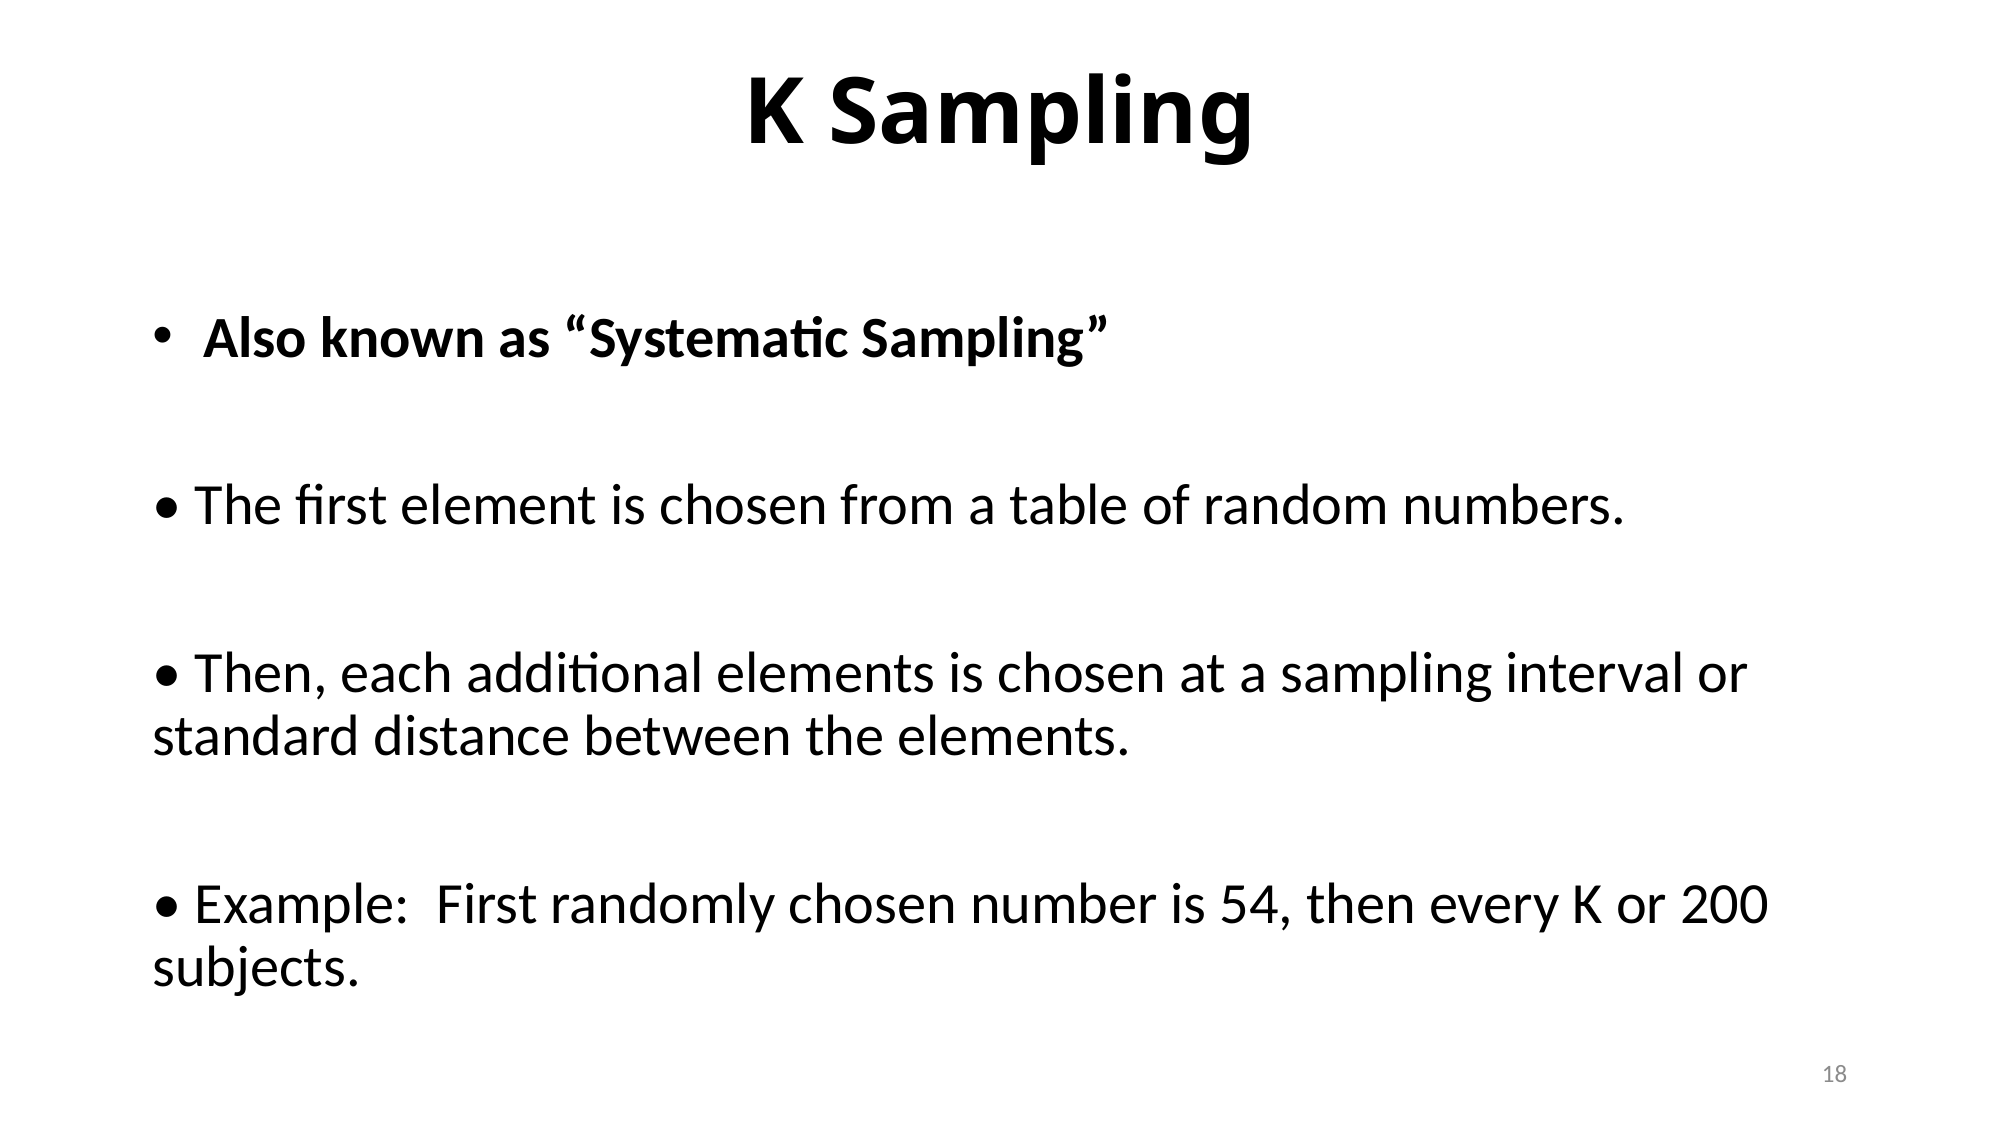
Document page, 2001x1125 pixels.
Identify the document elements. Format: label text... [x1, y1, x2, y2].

slide_number 18 [1412, 1042, 1863, 1103]
title K Sampling [137, 59, 1863, 278]
list Also known as “Systematic Sampling” • The first element is chosen from a table of random numbers. • Then, each additional elements is chosen at a sampling interval or standard distance between the elements. • Example: First randomly chosen number is 54, then every K or 200 subjects. [137, 299, 1863, 1014]
